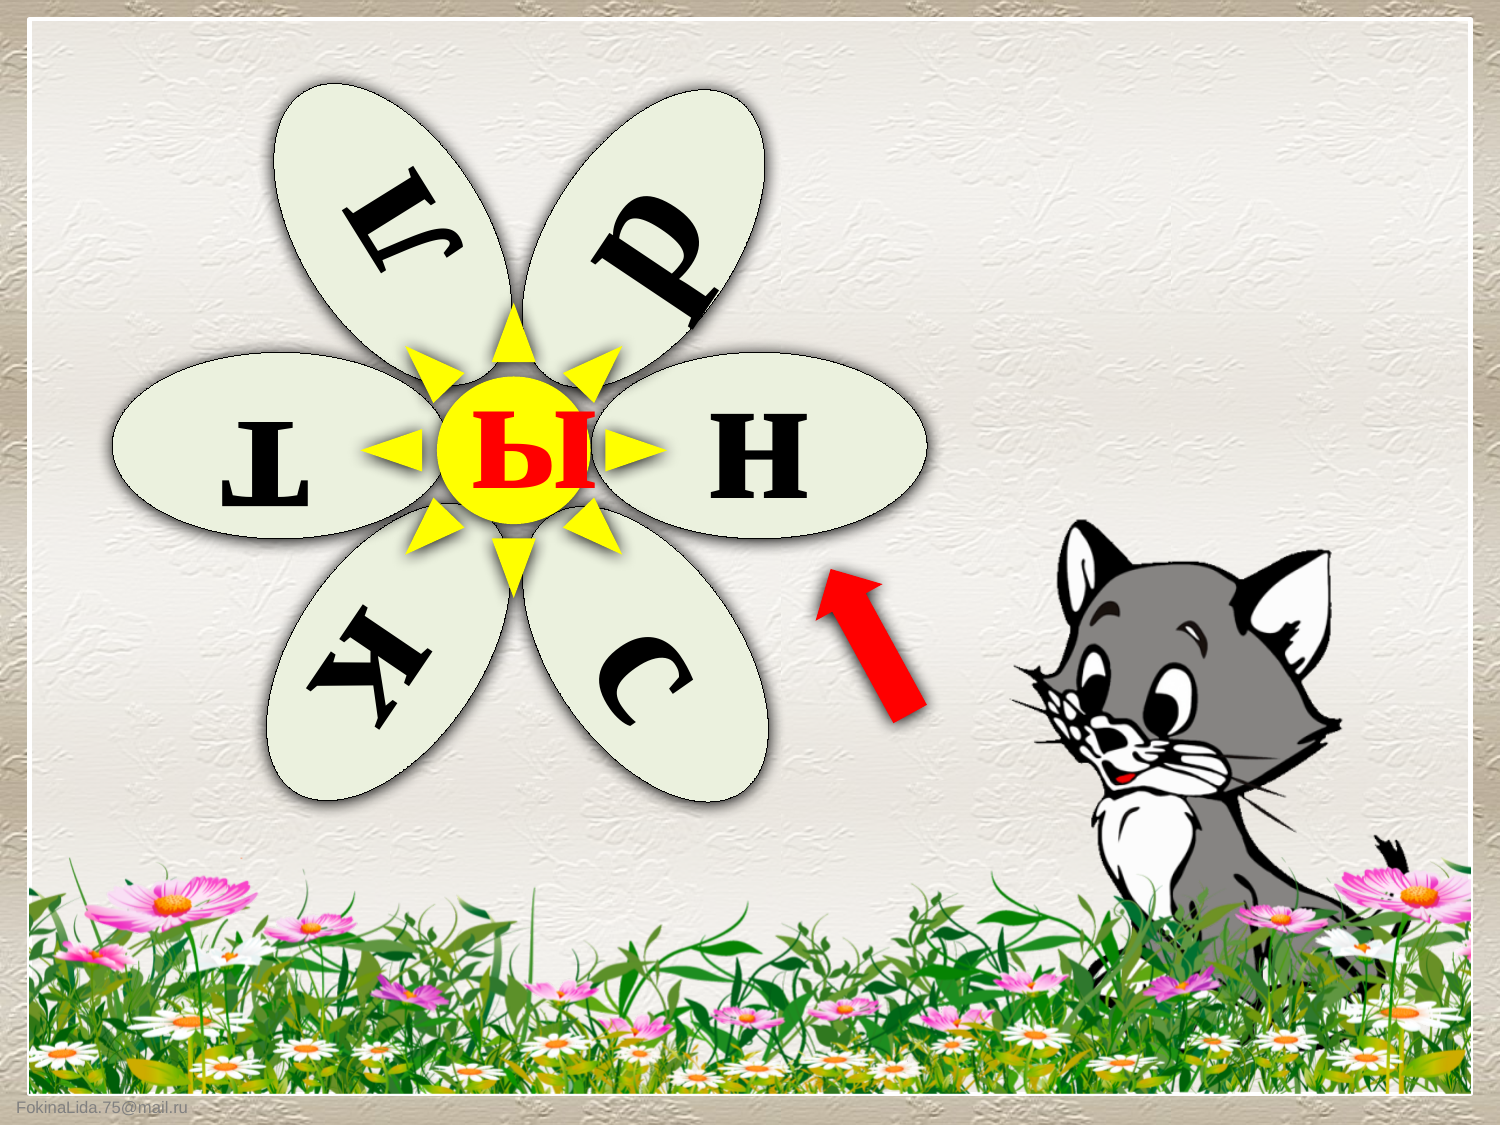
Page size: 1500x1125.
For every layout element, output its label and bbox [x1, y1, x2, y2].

text_box [111, 66, 928, 823]
picture [0, 0, 1500, 1125]
